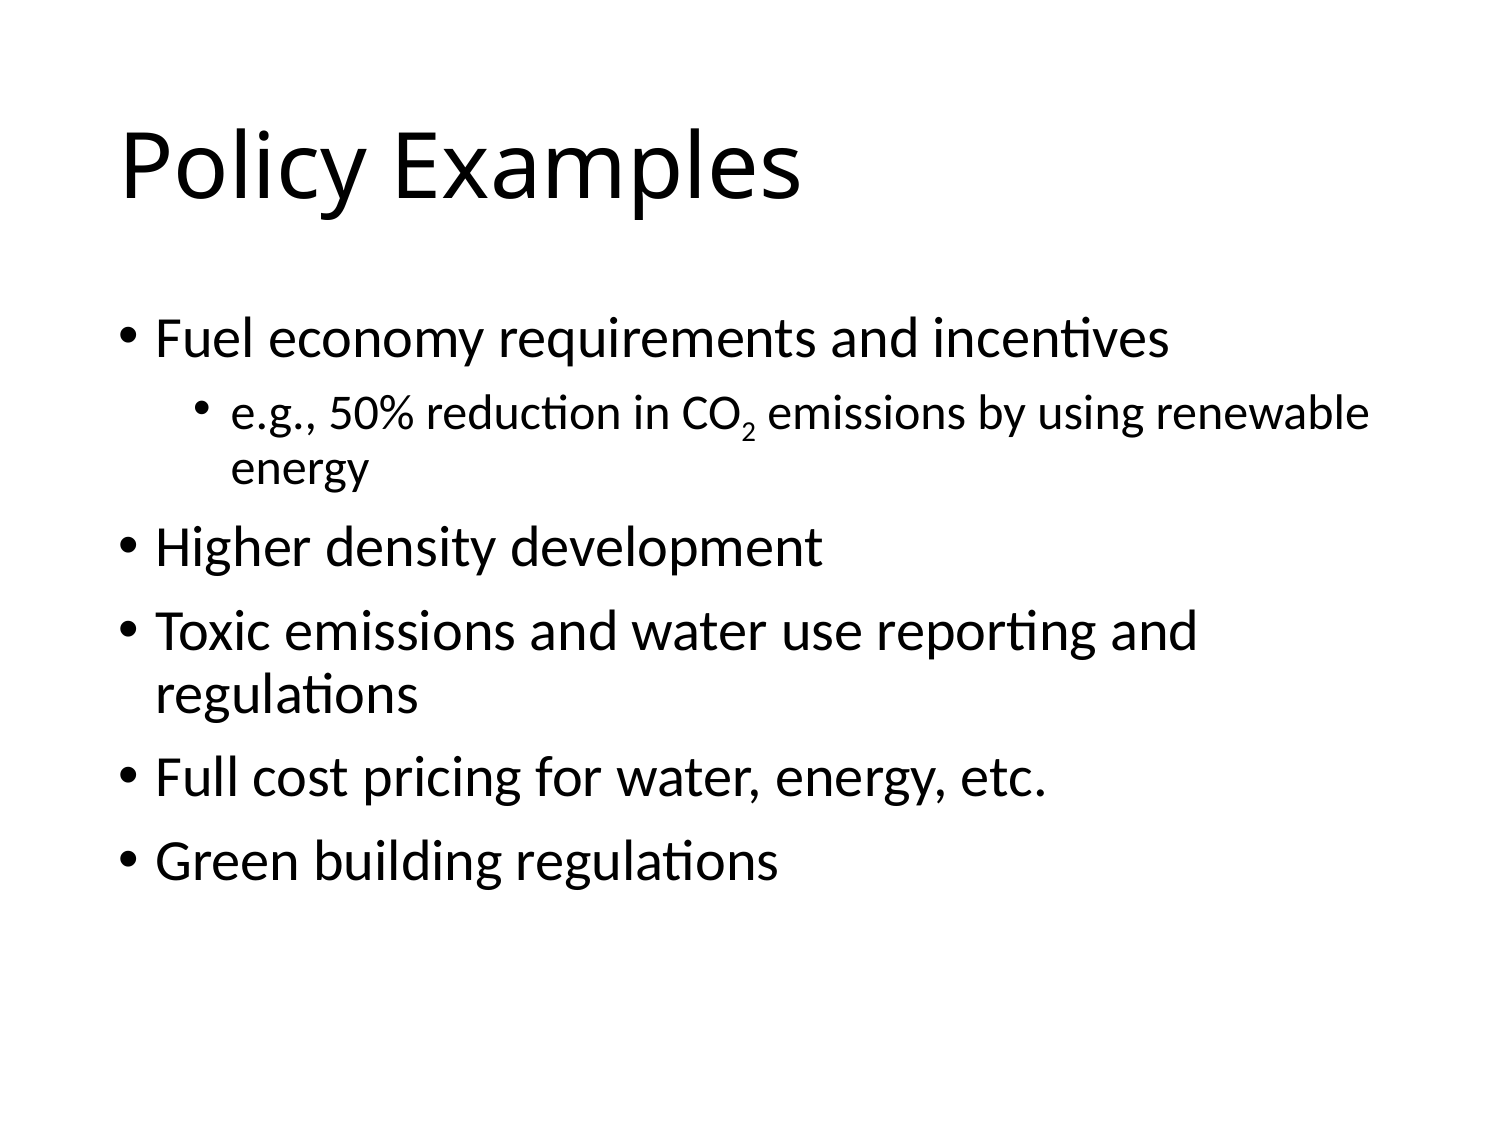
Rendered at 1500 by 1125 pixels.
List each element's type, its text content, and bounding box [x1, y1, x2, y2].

title Policy Examples [103, 59, 1397, 278]
list Fuel economy requirements and incentives e.g., 50% reduction in CO2 emissions by using renewable energy Higher density development Toxic emissions and water use reporting and regulations Full cost pricing for water, energy, etc. Green building regulations [103, 299, 1397, 1014]
